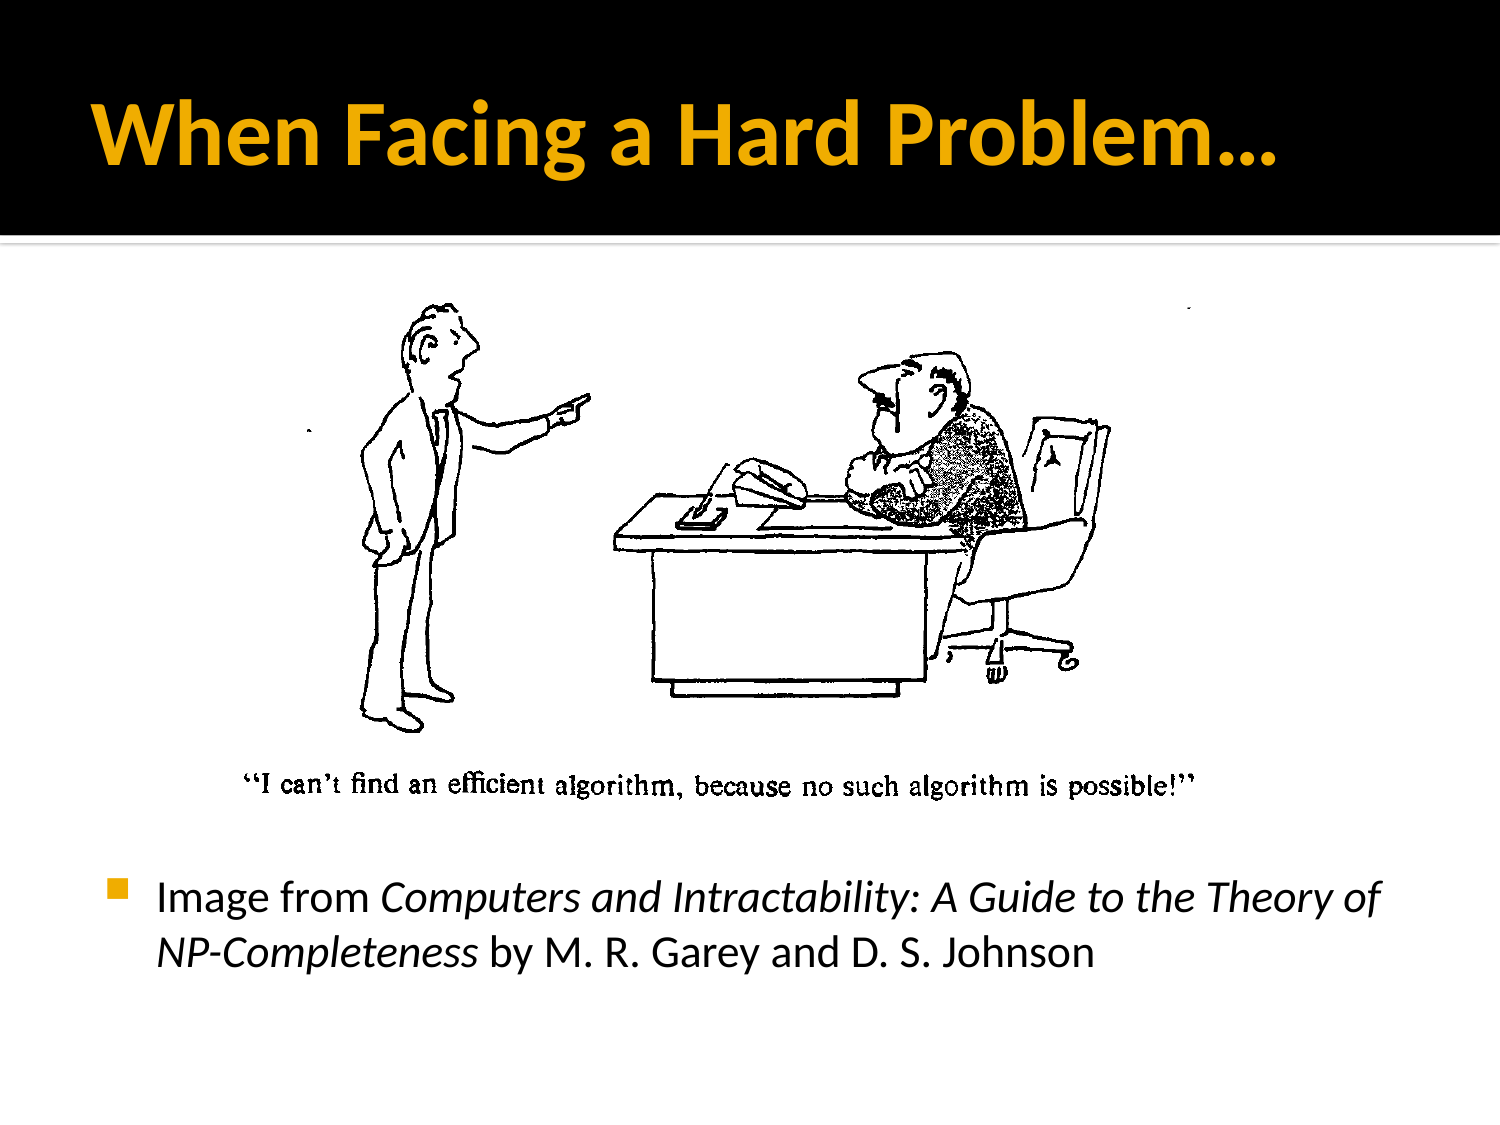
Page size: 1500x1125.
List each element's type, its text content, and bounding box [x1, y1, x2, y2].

picture [237, 274, 1225, 826]
title When Facing a Hard Problem… [75, 25, 1425, 231]
list Image from Computers and Intractability: A Guide to the Theory of NP-Completeness by M. R. Garey and D. S. Johnson [75, 291, 1425, 1050]
